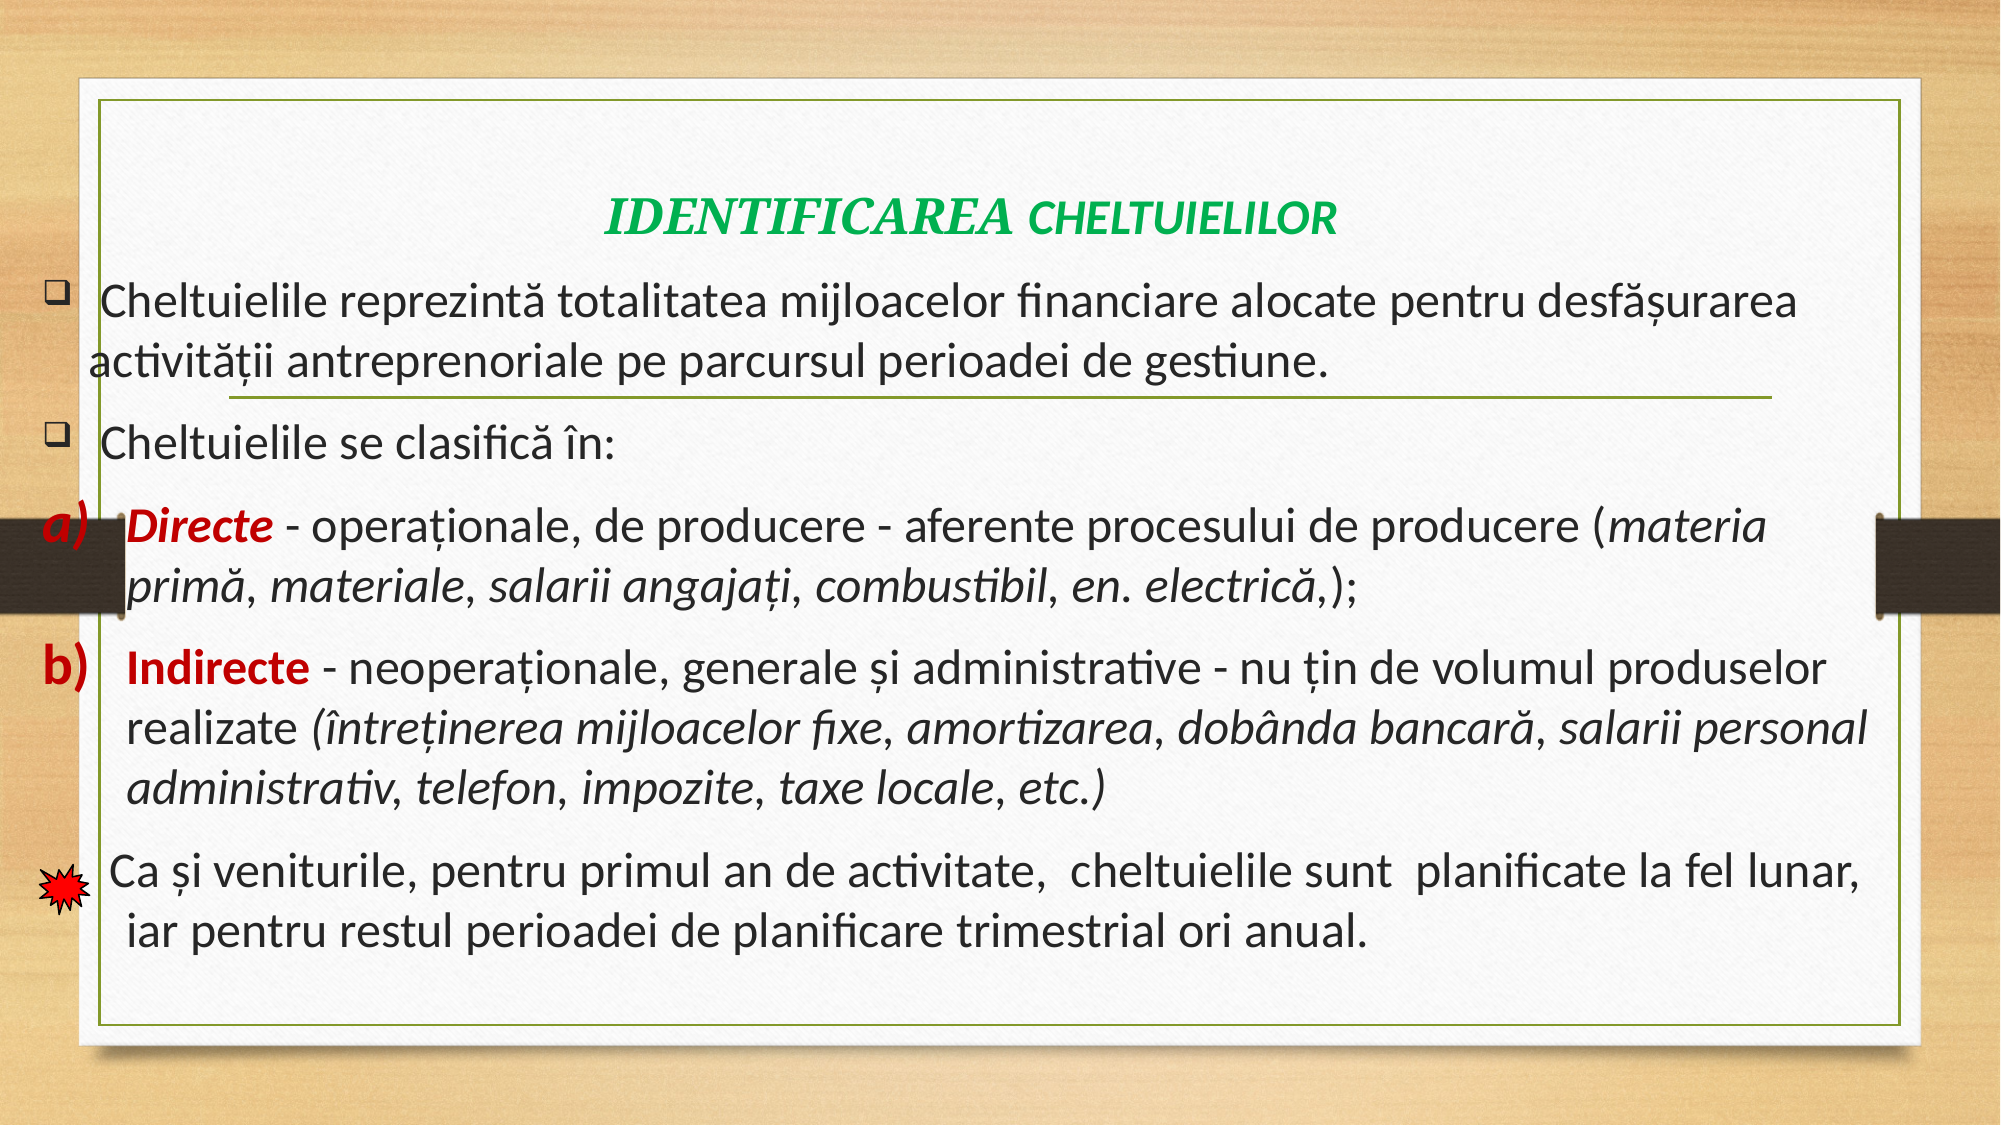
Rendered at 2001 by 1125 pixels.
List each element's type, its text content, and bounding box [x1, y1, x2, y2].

list IDENTIFICAREA CHELTUIELILOR Cheltuielile reprezintă totalitatea mijloacelor financiare alocate pentru desfășurarea activității antreprenoriale pe parcursul perioadei de gestiune. Cheltuielile se clasifică în: Directe - operaționale, de producere - aferente procesului de producere (materia primă, materiale, salarii angajați, combustibil, en. electrică,); Indirecte - neoperaționale, generale și administrative - nu țin de volumul produselor realizate (întreținerea mijloacelor fixe, amortizarea, dobânda bancară, salarii personal administrativ, telefon, impozite, taxe locale, etc.) Ca și veniturile, pentru primul an de activitate, cheltuielile sunt planificate la fel lunar, iar pentru restul perioadei de planificare trimestrial ori anual. [27, 177, 1917, 1040]
text_box [39, 864, 90, 915]
picture [0, 0, 2001, 1125]
